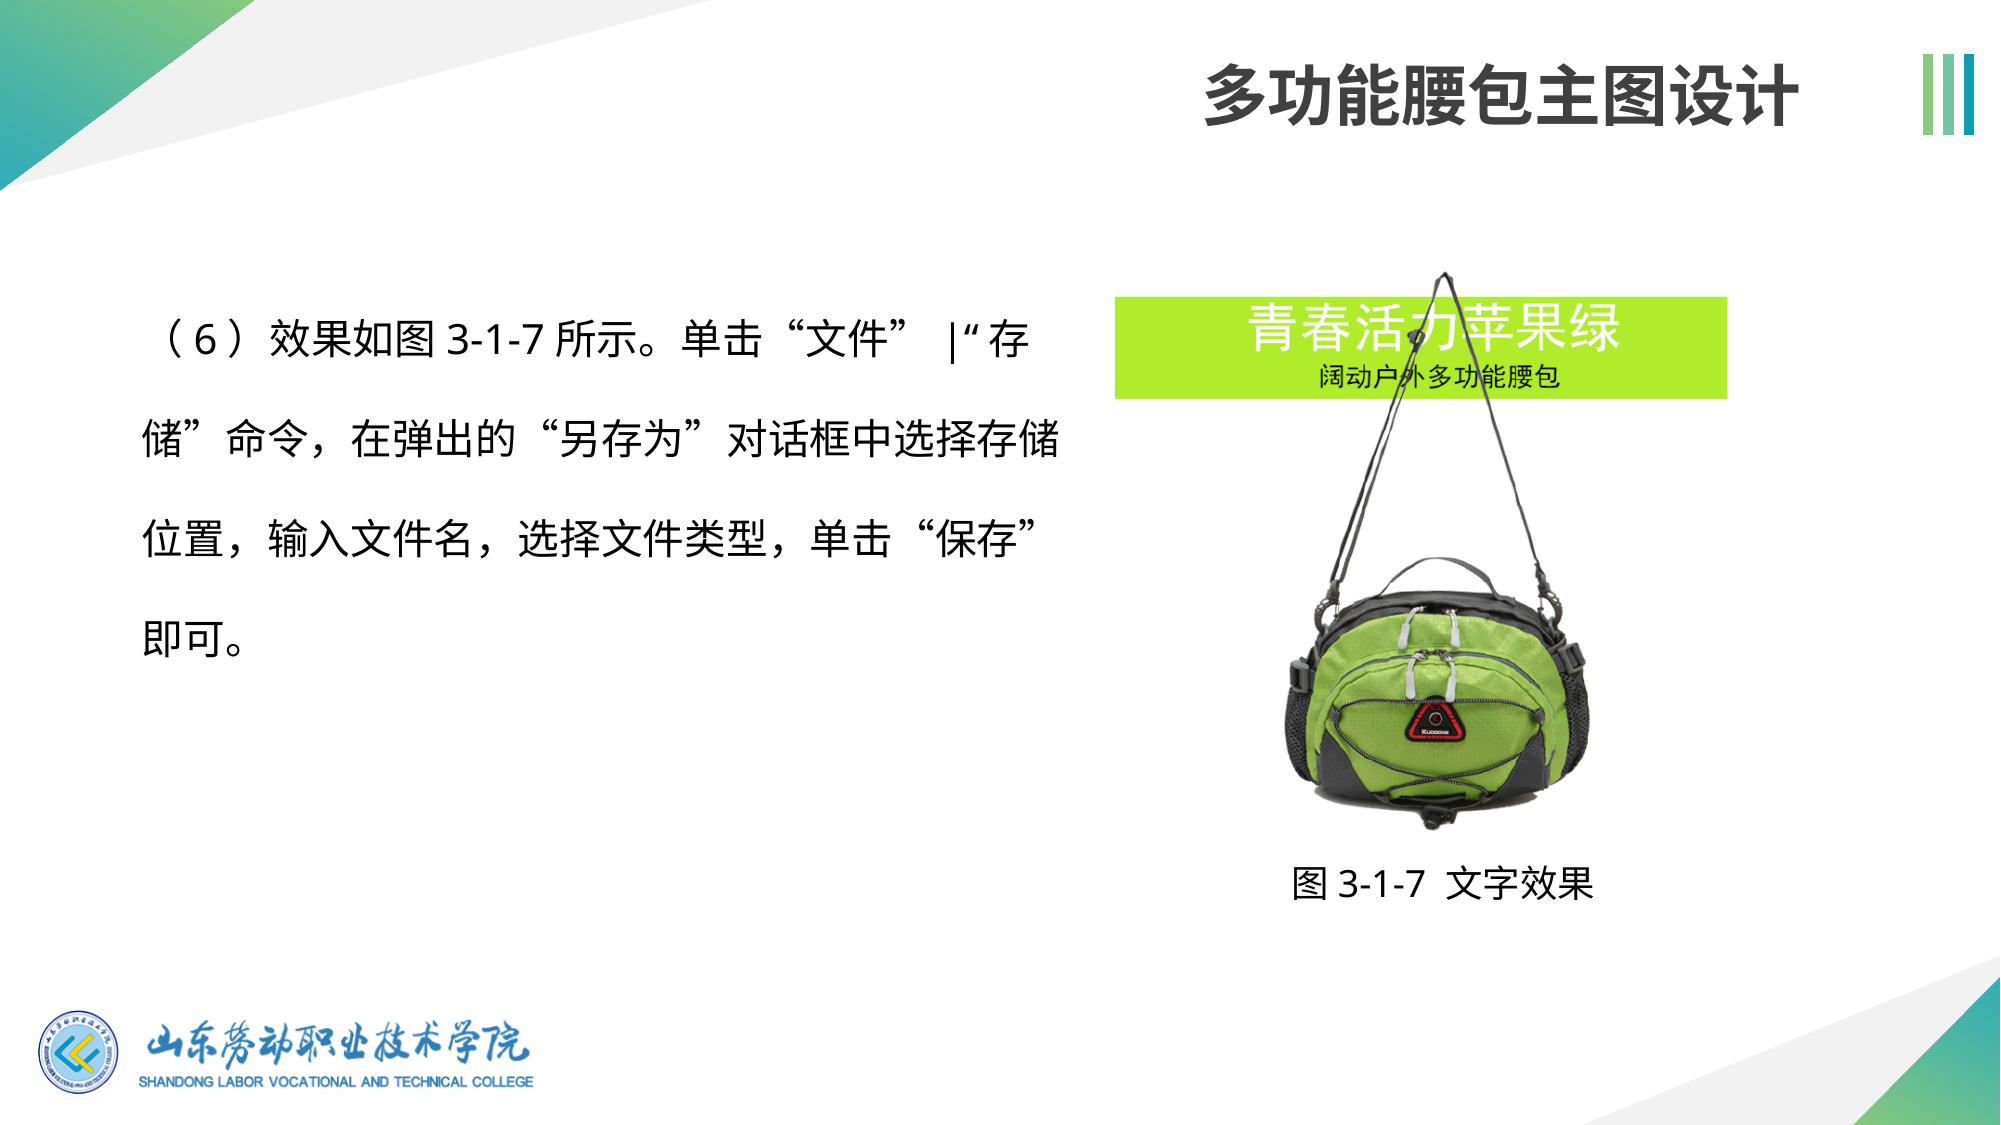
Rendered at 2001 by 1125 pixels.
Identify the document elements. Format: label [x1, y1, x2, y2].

text_box [0, 0, 2000, 1125]
picture [38, 1010, 550, 1094]
picture [1114, 268, 1728, 836]
text_box [1928, 54, 1969, 136]
